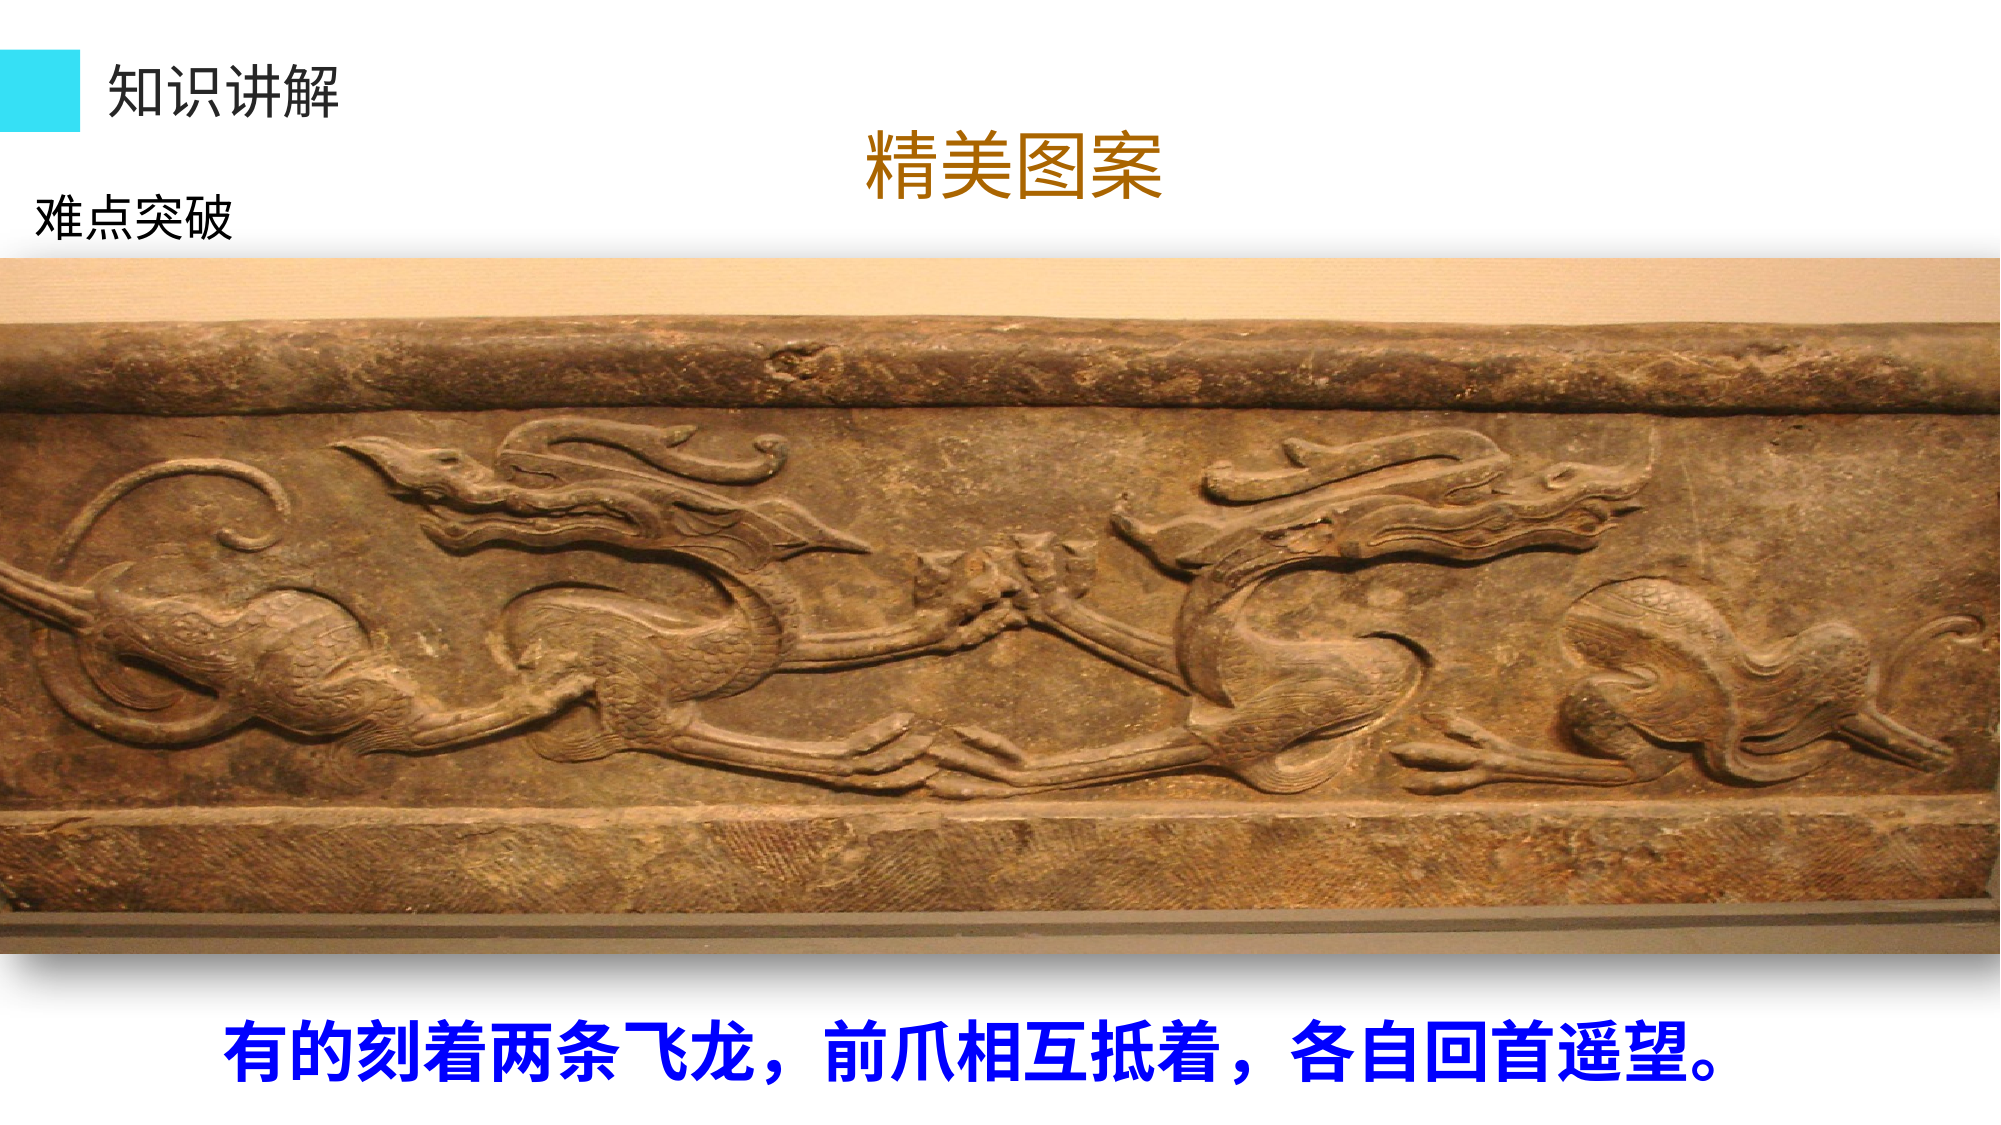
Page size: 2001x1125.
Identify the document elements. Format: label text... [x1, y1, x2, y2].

text_box [0, 49, 81, 133]
text_box 知识讲解 [92, 47, 398, 133]
text_box 有的刻着两条飞龙，前爪相互抵着，各自回首遥望。 [135, 1002, 1844, 1098]
text_box 精美图案 [691, 110, 1338, 216]
text_box 难点突破 [19, 148, 295, 248]
picture [0, 258, 2000, 954]
